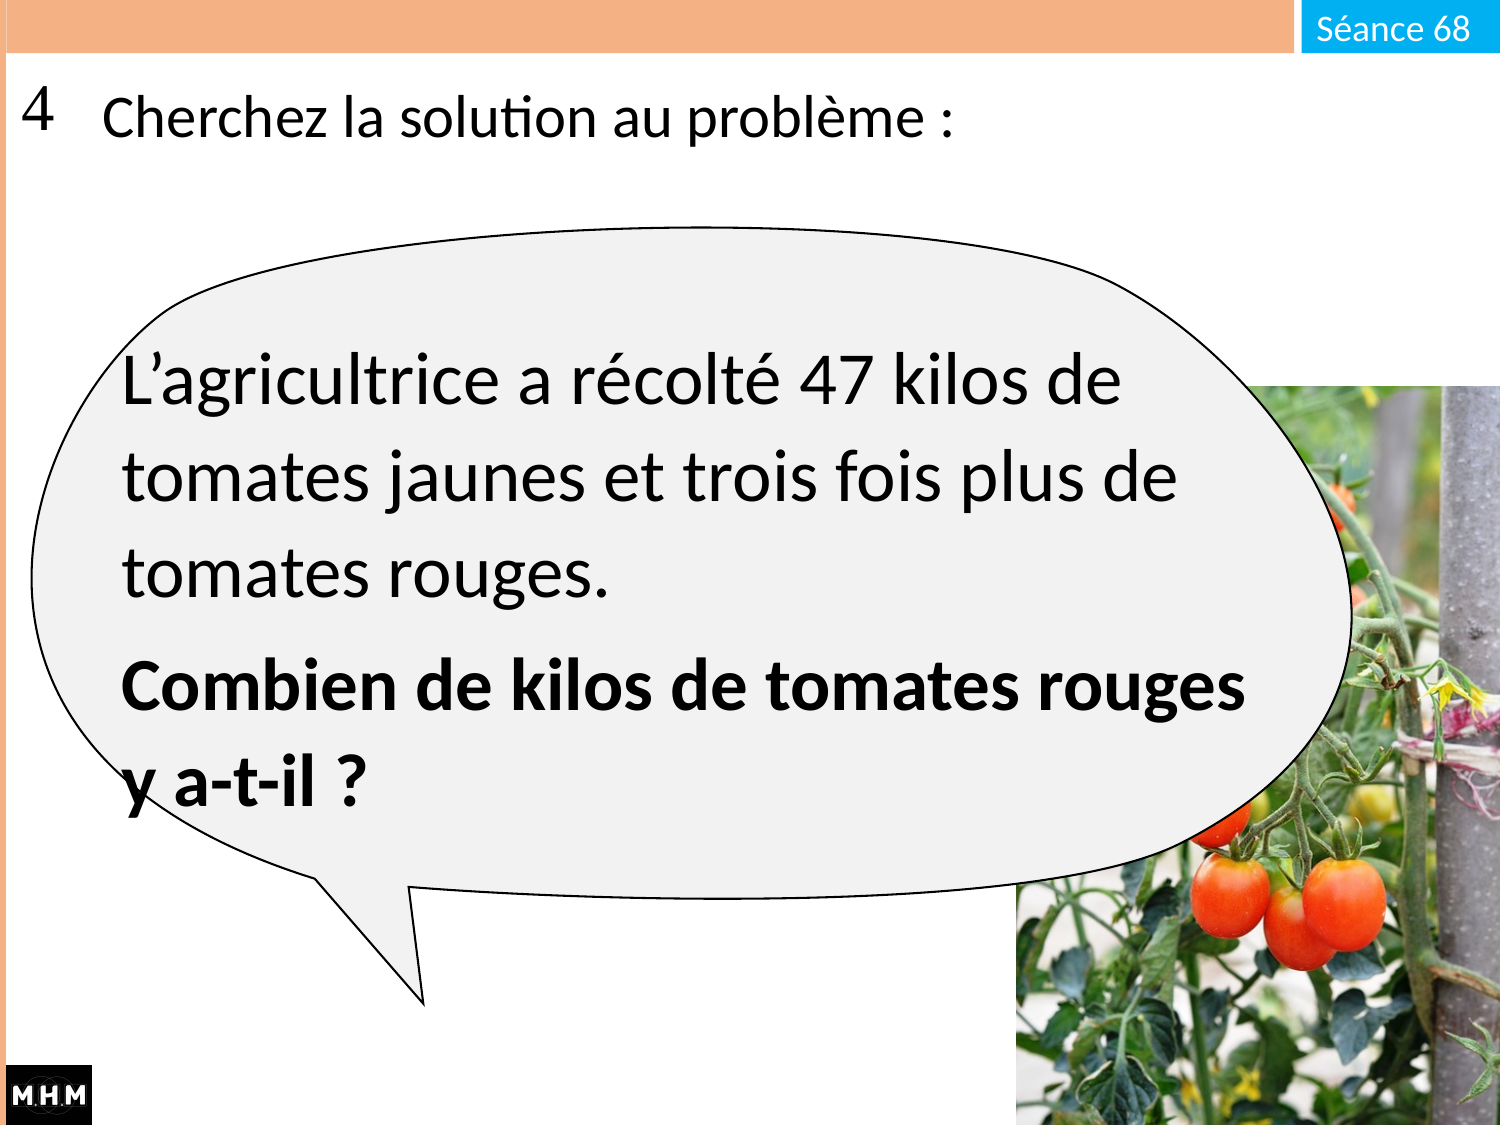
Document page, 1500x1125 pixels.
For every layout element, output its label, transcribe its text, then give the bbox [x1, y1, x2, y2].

text_box L’agricultrice a récolté 47 kilos de tomates jaunes et trois fois plus de tomates rouges. Combien de kilos de tomates rouges y a-t-il ? [106, 316, 1277, 829]
picture [1016, 386, 1500, 1125]
text_box [30, 368, 106, 763]
text_box [157, 226, 1169, 316]
title Cherchez la solution au problème : [87, 32, 1382, 158]
picture [6, 1065, 92, 1125]
text_box [194, 829, 1016, 1007]
